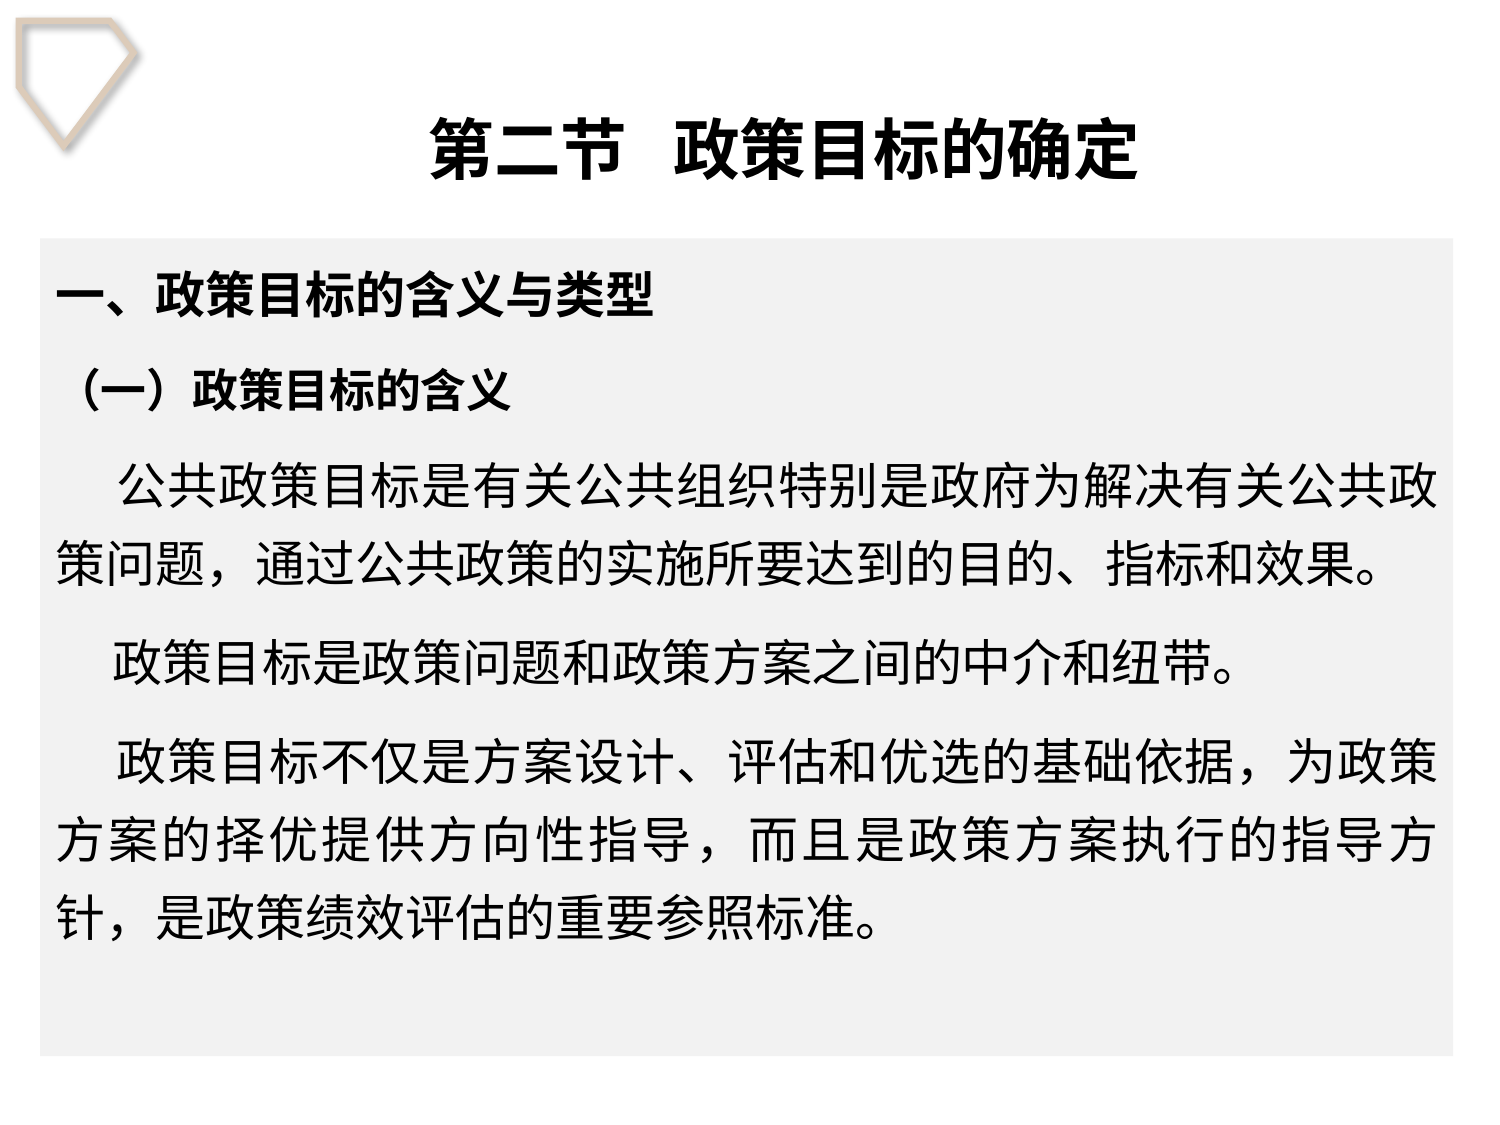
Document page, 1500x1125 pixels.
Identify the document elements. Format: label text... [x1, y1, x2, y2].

title 第二节 政策目标的确定 [135, 83, 1433, 224]
list 一、政策目标的含义与类型 （一）政策目标的含义 公共政策目标是有关公共组织特别是政府为解决有关公共政策问题，通过公共政策的实施所要达到的目的、指标和效果。 政策目标是政策问题和政策方案之间的中介和纽带。 政策目标不仅是方案设计、评估和优选的基础依据，为政策方案的择优提供方向性指导，而且是政策方案执行的指导方针，是政策绩效评估的重要参照标准。 [40, 238, 1454, 1057]
